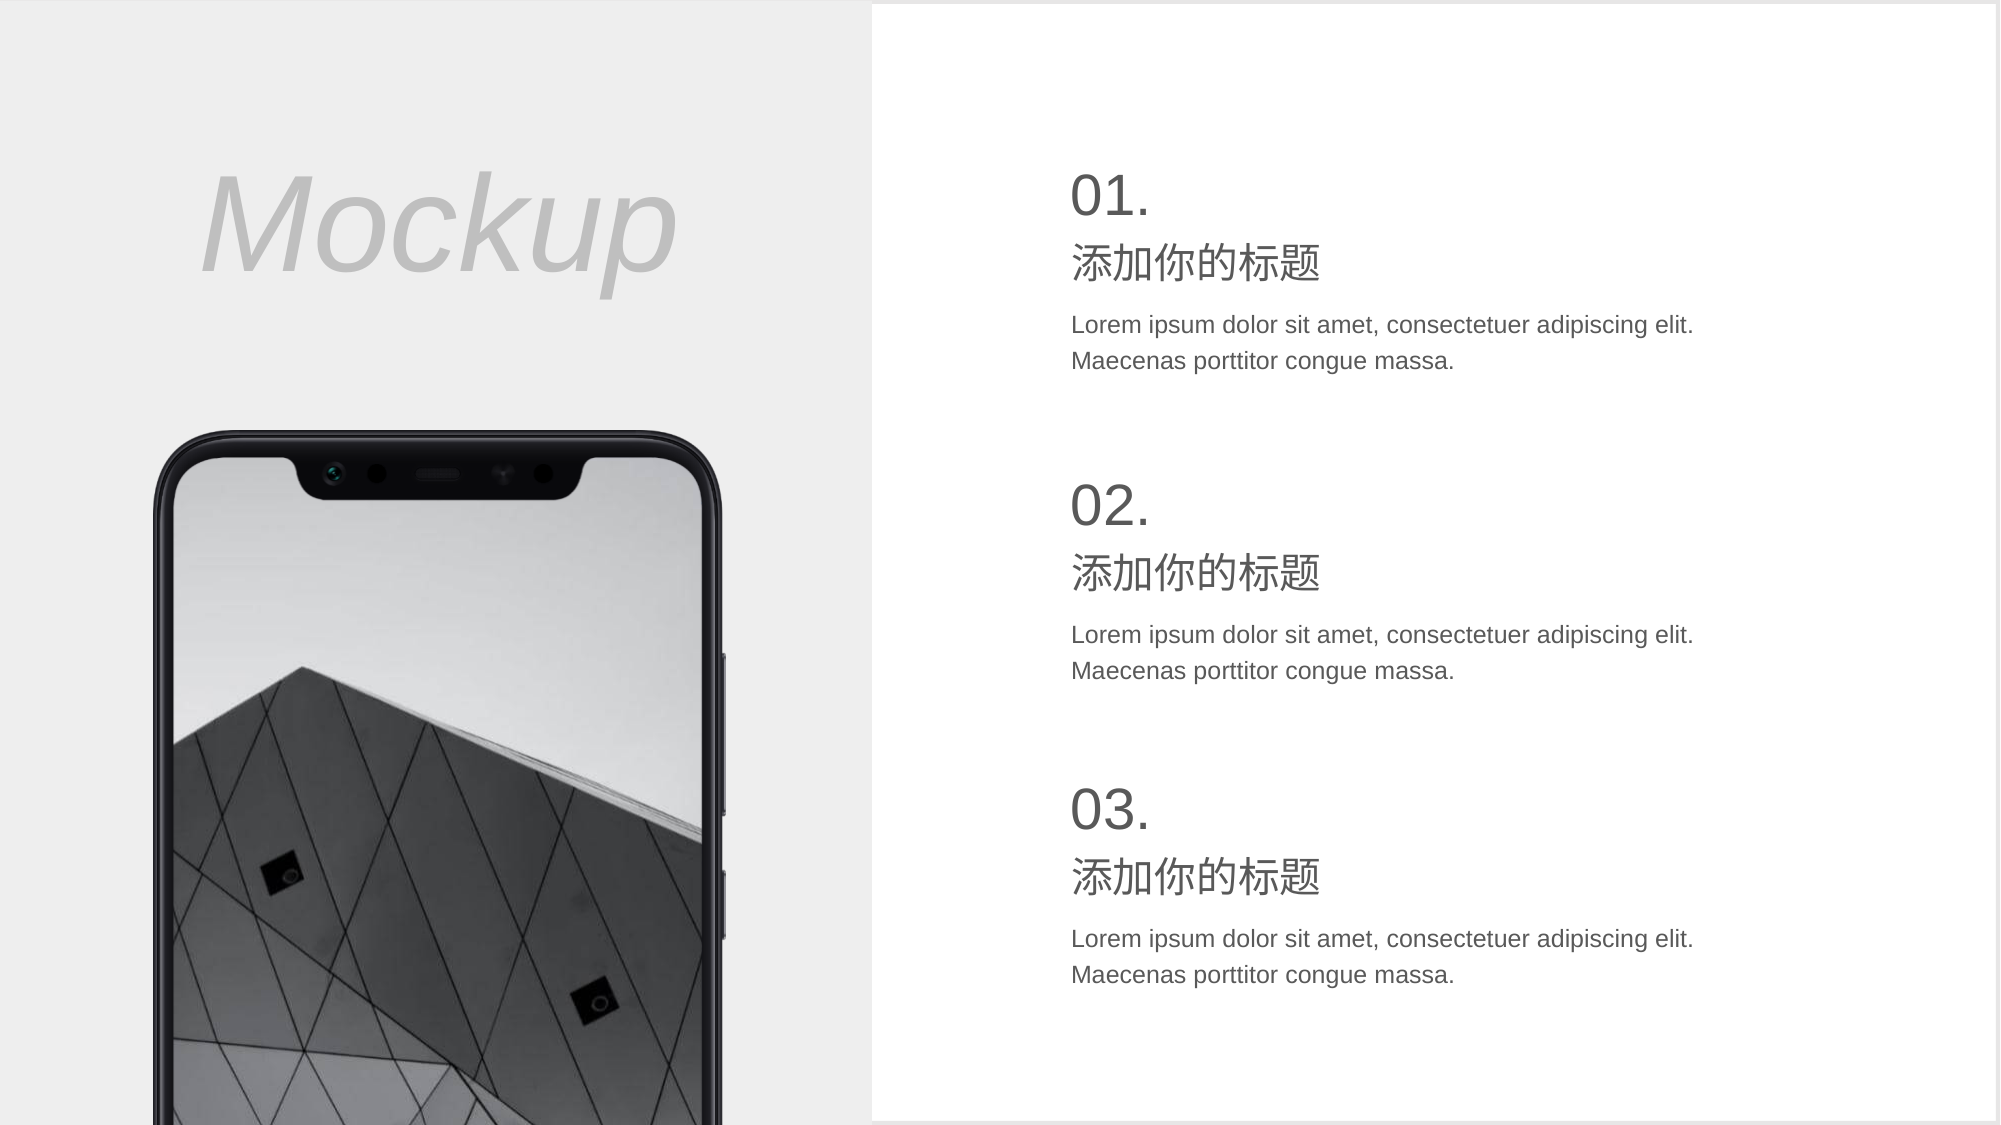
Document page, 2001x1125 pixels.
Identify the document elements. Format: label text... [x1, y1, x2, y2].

text_box 添加你的标题 [1056, 539, 1566, 605]
text_box 添加你的标题 [1056, 843, 1566, 909]
text_box 02. [1056, 460, 1244, 545]
text_box 03. [1056, 764, 1244, 849]
text_box Mockup [127, 126, 752, 306]
text_box Lorem ipsum dolor sit amet, consectetuer adipiscing elit. Maecenas porttitor congue massa. [1056, 605, 1713, 692]
text_box 01. [1056, 149, 1244, 235]
text_box Lorem ipsum dolor sit amet, consectetuer adipiscing elit. Maecenas porttitor congue massa. [1056, 909, 1713, 996]
text_box Lorem ipsum dolor sit amet, consectetuer adipiscing elit. Maecenas porttitor congue massa. [1056, 294, 1813, 382]
picture [153, 430, 726, 1125]
text_box 添加你的标题 [1056, 229, 1566, 294]
text_box [0, 0, 873, 1125]
